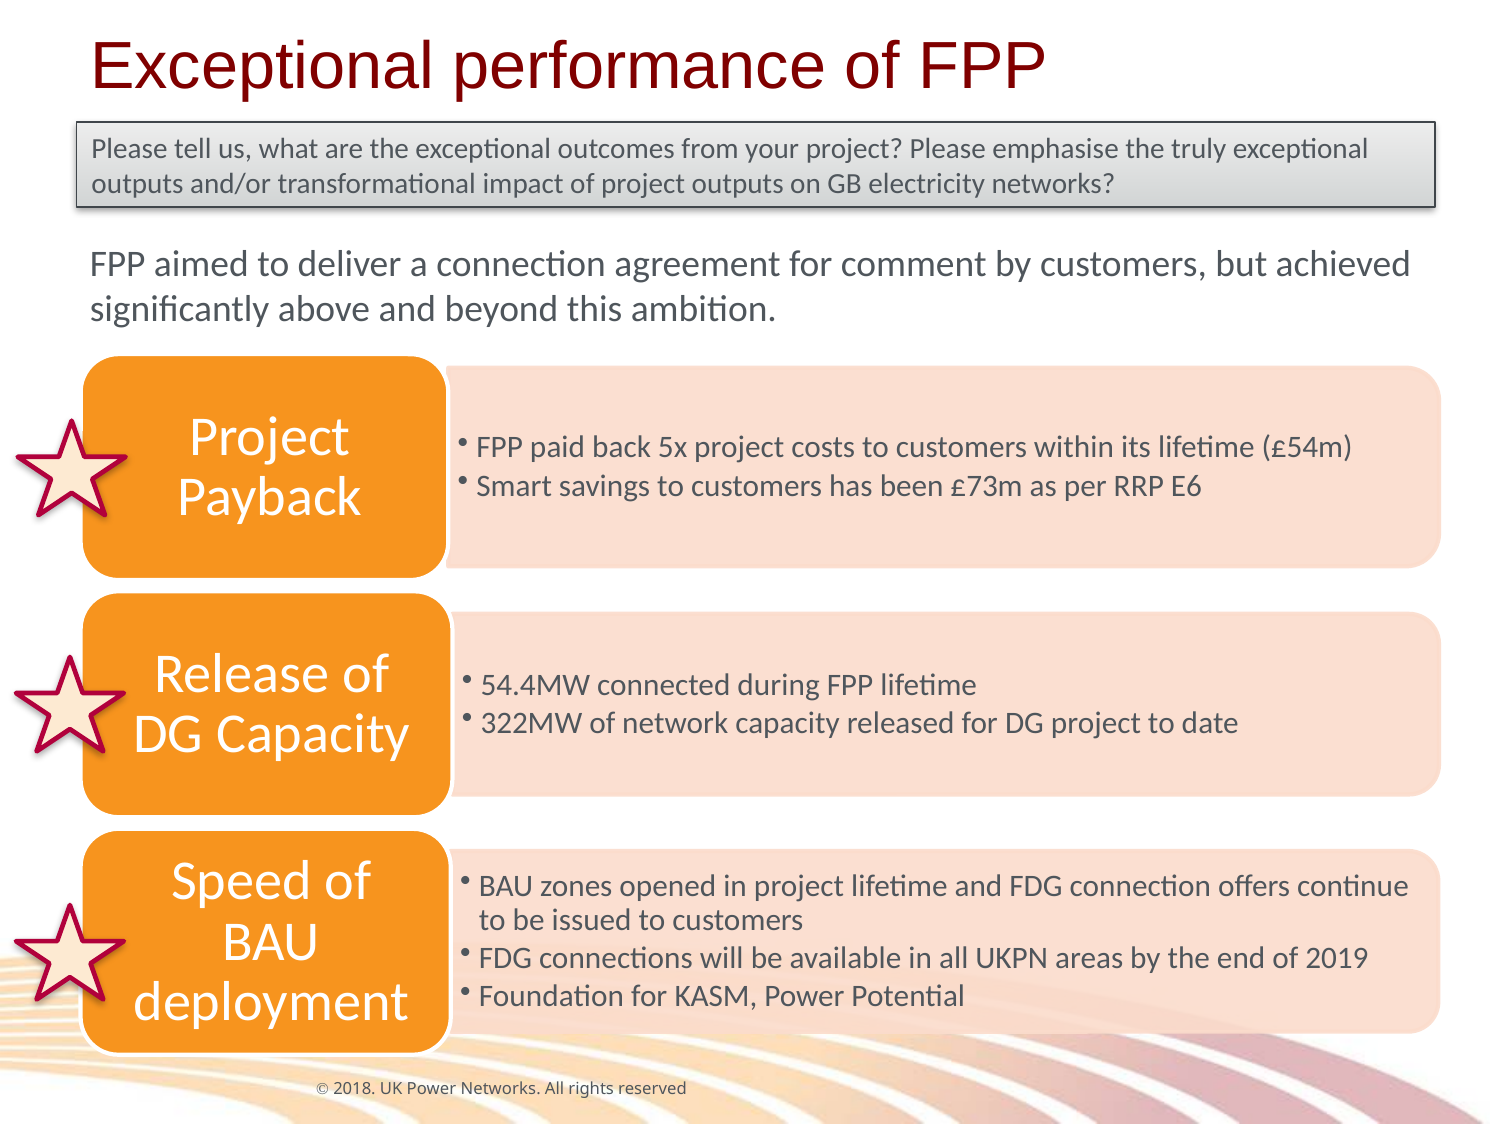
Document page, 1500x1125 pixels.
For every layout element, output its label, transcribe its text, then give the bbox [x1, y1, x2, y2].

text_box [15, 656, 75, 752]
title Exceptional performance of FPP [75, 78, 1425, 121]
text_box Please tell us, what are the exceptional outcomes from your project? Please emphasise the truly exceptional outputs and/or transformational impact of project outputs on GB electricity networks? [76, 121, 1436, 208]
text_box FPP aimed to deliver a connection agreement for comment by customers, but achieved significantly above and beyond this ambition. [75, 232, 1436, 337]
text_box [16, 419, 75, 516]
text_box [15, 904, 75, 1001]
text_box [80, 353, 1440, 1055]
picture [0, 938, 1490, 1124]
